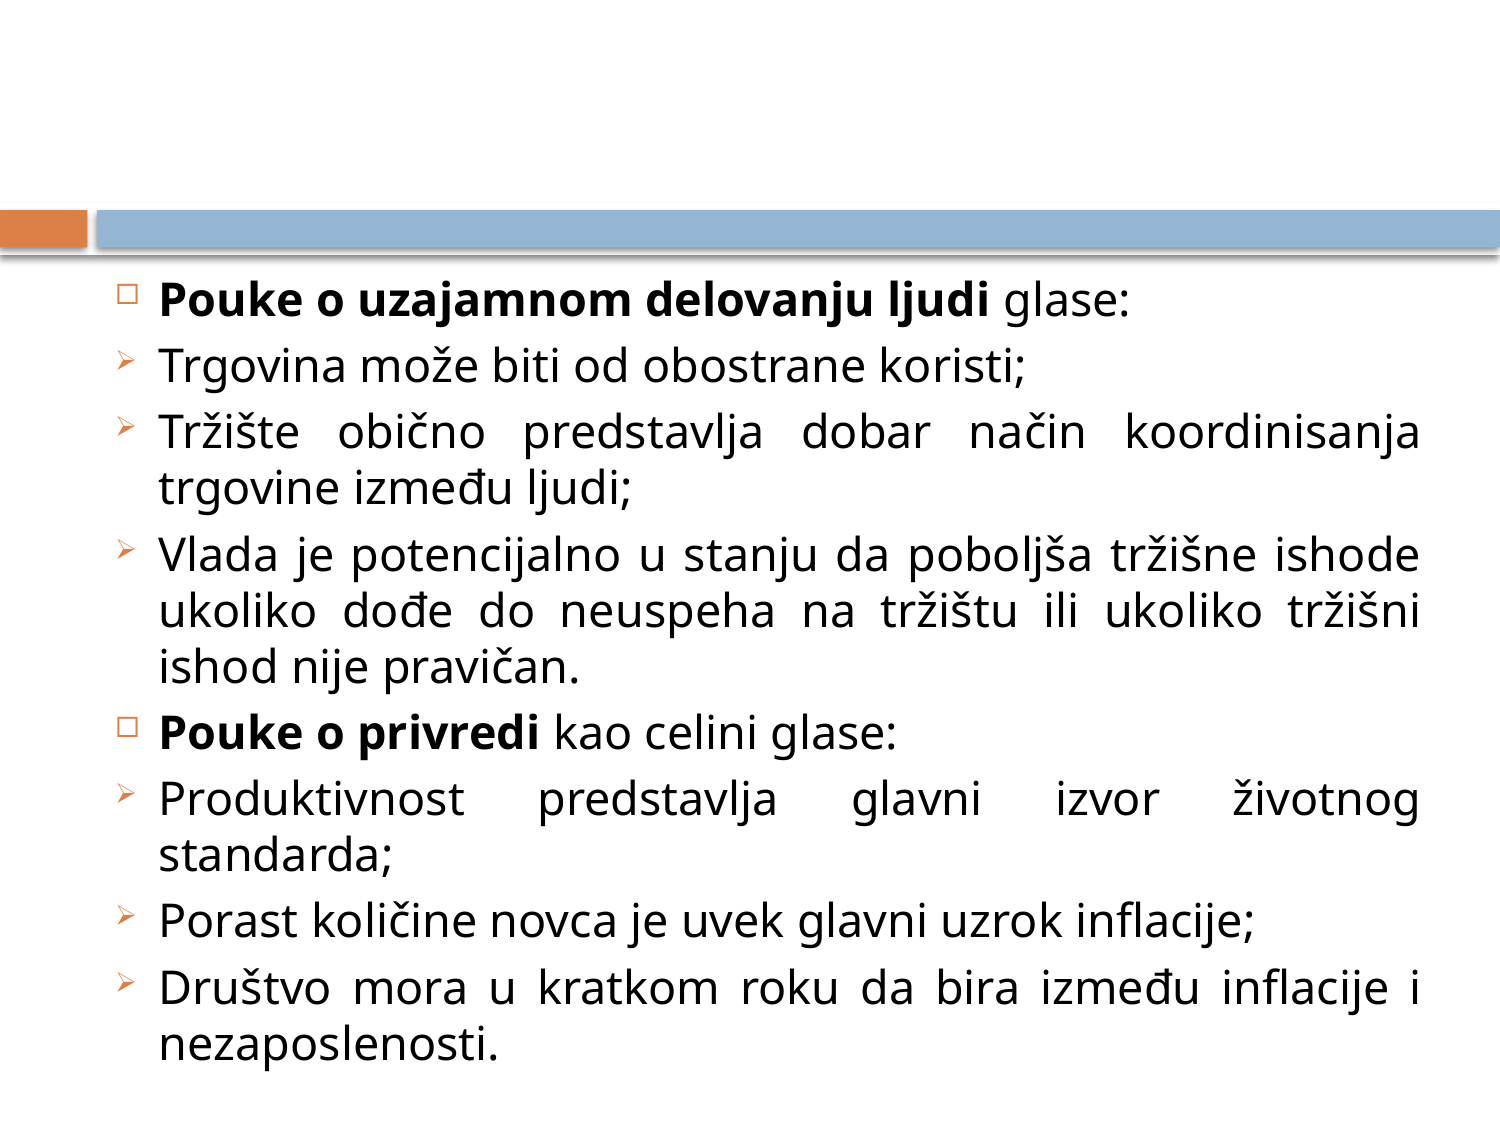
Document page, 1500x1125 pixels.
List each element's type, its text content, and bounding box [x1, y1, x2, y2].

list Pouke o uzajamnom delovanju ljudi glase: Trgovina može biti od obostrane koristi; Tržište obično predstavlja dobar način koordinisanja trgovine između ljudi; Vlada je potencijalno u stanju da poboljša tržišne ishode ukoliko dođe do neuspeha na tržištu ili ukoliko tržišni ishod nije pravičan. Pouke o privredi kao celini glase: Produktivnost predstavlja glavni izvor životnog standarda; Porast količine novca je uvek glavni uzrok inflacije; Društvo mora u kratkom roku da bira između inflacije i nezaposlenosti. [100, 262, 1438, 1088]
